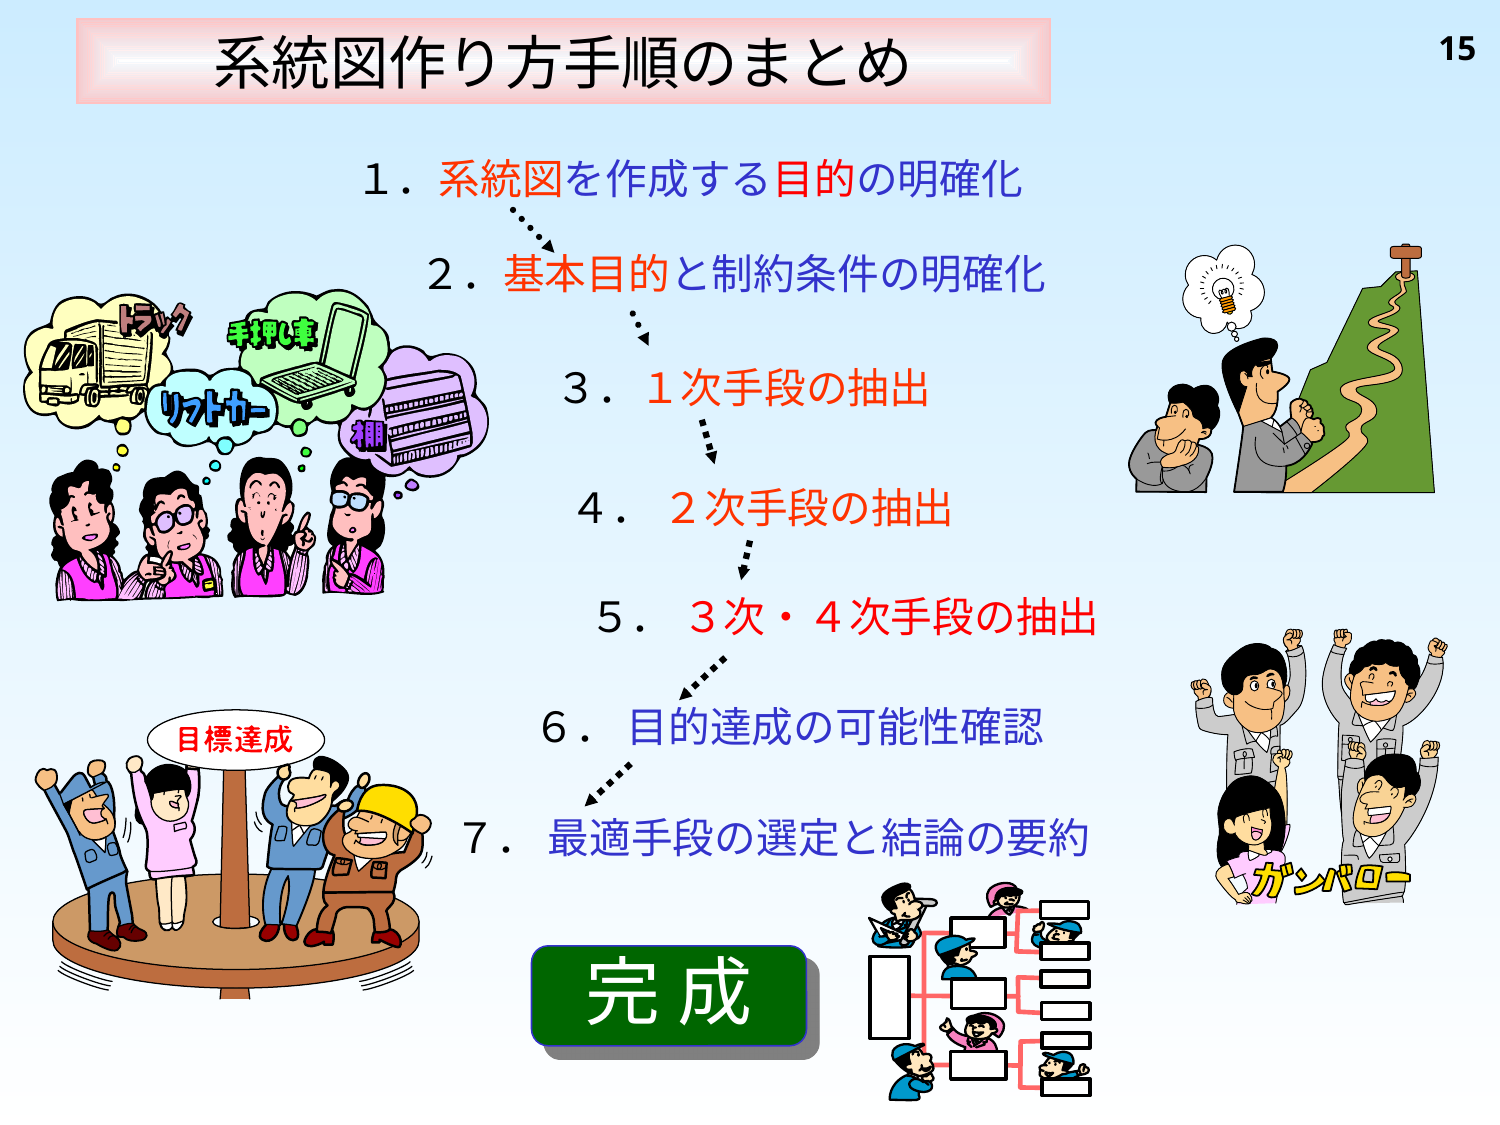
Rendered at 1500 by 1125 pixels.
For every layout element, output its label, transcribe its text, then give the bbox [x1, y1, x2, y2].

picture [1127, 243, 1436, 494]
text_box １．系統図を作成する目的の明確化 [340, 145, 1163, 211]
text_box ７． 最適手段の選定と結論の要約 [440, 804, 1106, 870]
text_box [738, 565, 747, 581]
text_box ４． ２次手段の抽出 [554, 473, 1093, 539]
text_box ３．１次手段の抽出 [540, 354, 1117, 419]
text_box [641, 336, 649, 346]
text_box ２．基本目的と制約条件の明確化 [404, 240, 1061, 306]
text_box 系統図作り方手順のまとめ [76, 18, 1050, 104]
text_box [679, 685, 695, 701]
text_box [584, 763, 631, 807]
text_box [545, 244, 555, 253]
text_box ５． ３次・４次手段の抽出 [574, 583, 1247, 649]
picture [31, 708, 435, 1001]
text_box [531, 878, 1093, 1102]
text_box [708, 453, 717, 465]
text_box 15 [1422, 19, 1492, 75]
text_box ６． 目的達成の可能性確認 [519, 693, 1059, 759]
picture [1189, 627, 1450, 908]
picture [20, 286, 492, 604]
